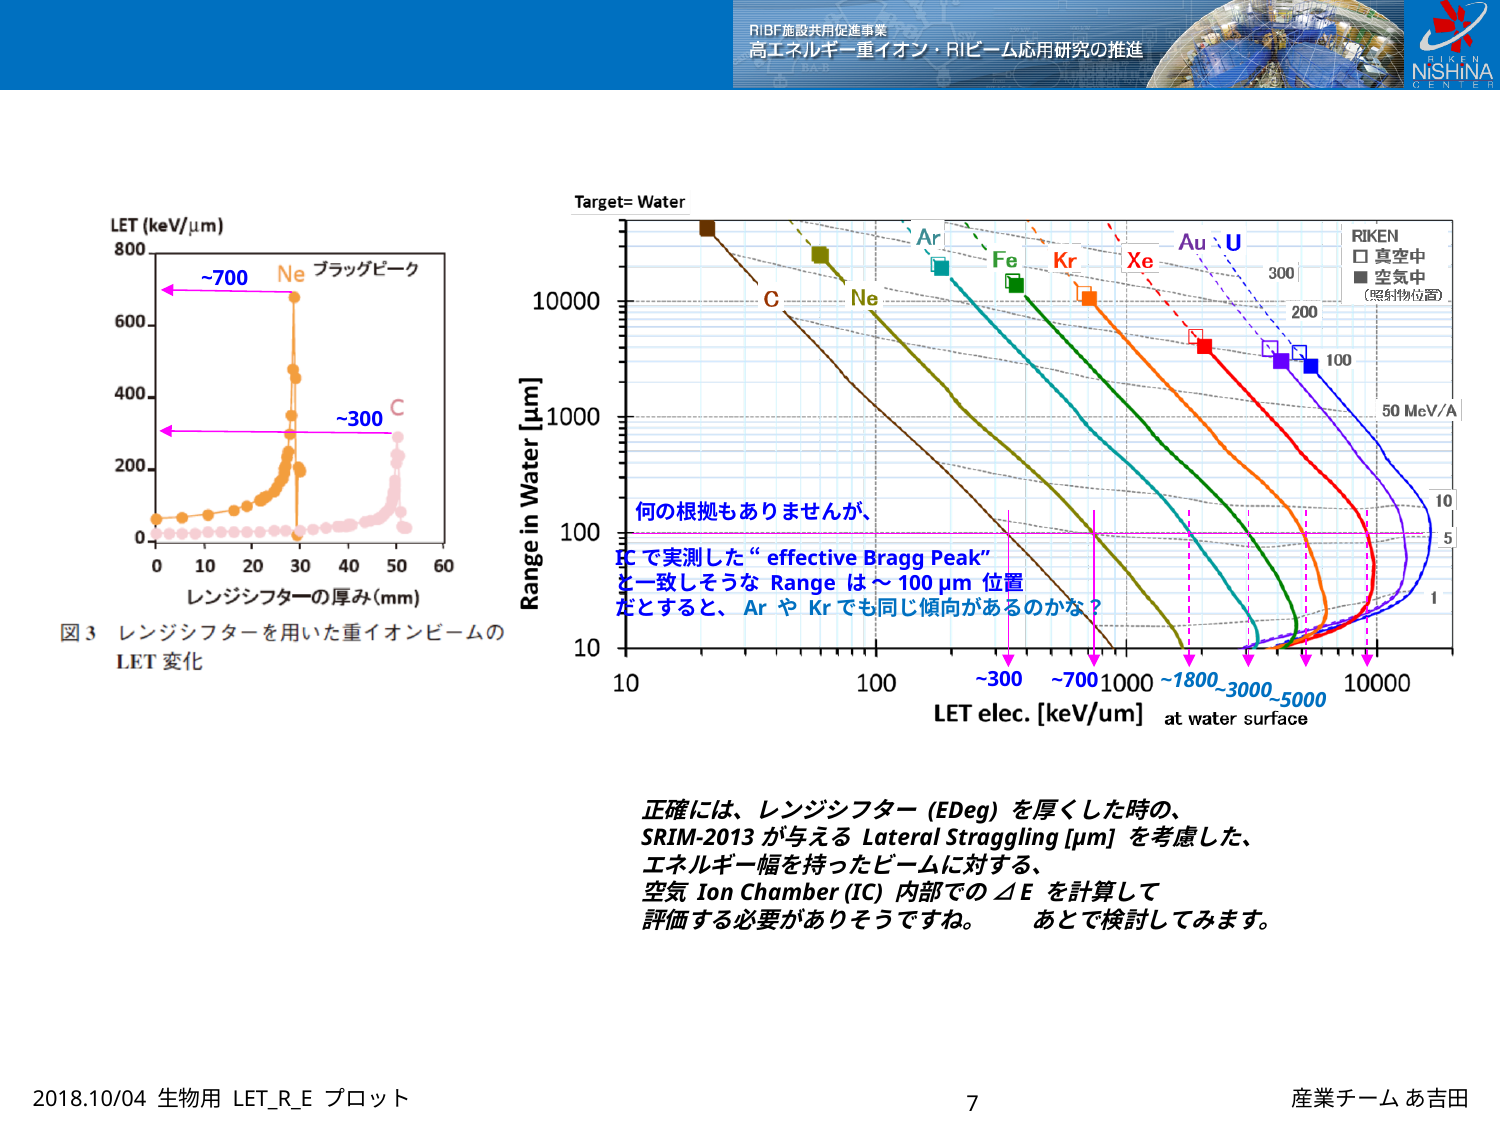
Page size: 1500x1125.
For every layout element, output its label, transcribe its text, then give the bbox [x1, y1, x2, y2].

text_box 正確には、レンジシフター (EDeg) を厚くした時の、 SRIM-2013が与える Lateral Straggling [µm] を考慮した、 エネルギー幅を持ったビームに対する、 空気 Ion Chamber (IC) 内部での ⊿E を計算して 評価する必要がありそうですね。 あとで検討してみます。 [635, 795, 1288, 933]
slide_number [17, 1081, 621, 1114]
picture [733, 0, 1404, 88]
slide_number 7 [643, 1081, 994, 1114]
picture [1413, 0, 1493, 88]
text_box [159, 430, 392, 434]
footer 産業チーム あ吉田 [1009, 1081, 1486, 1114]
picture [49, 190, 1471, 740]
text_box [160, 289, 293, 293]
